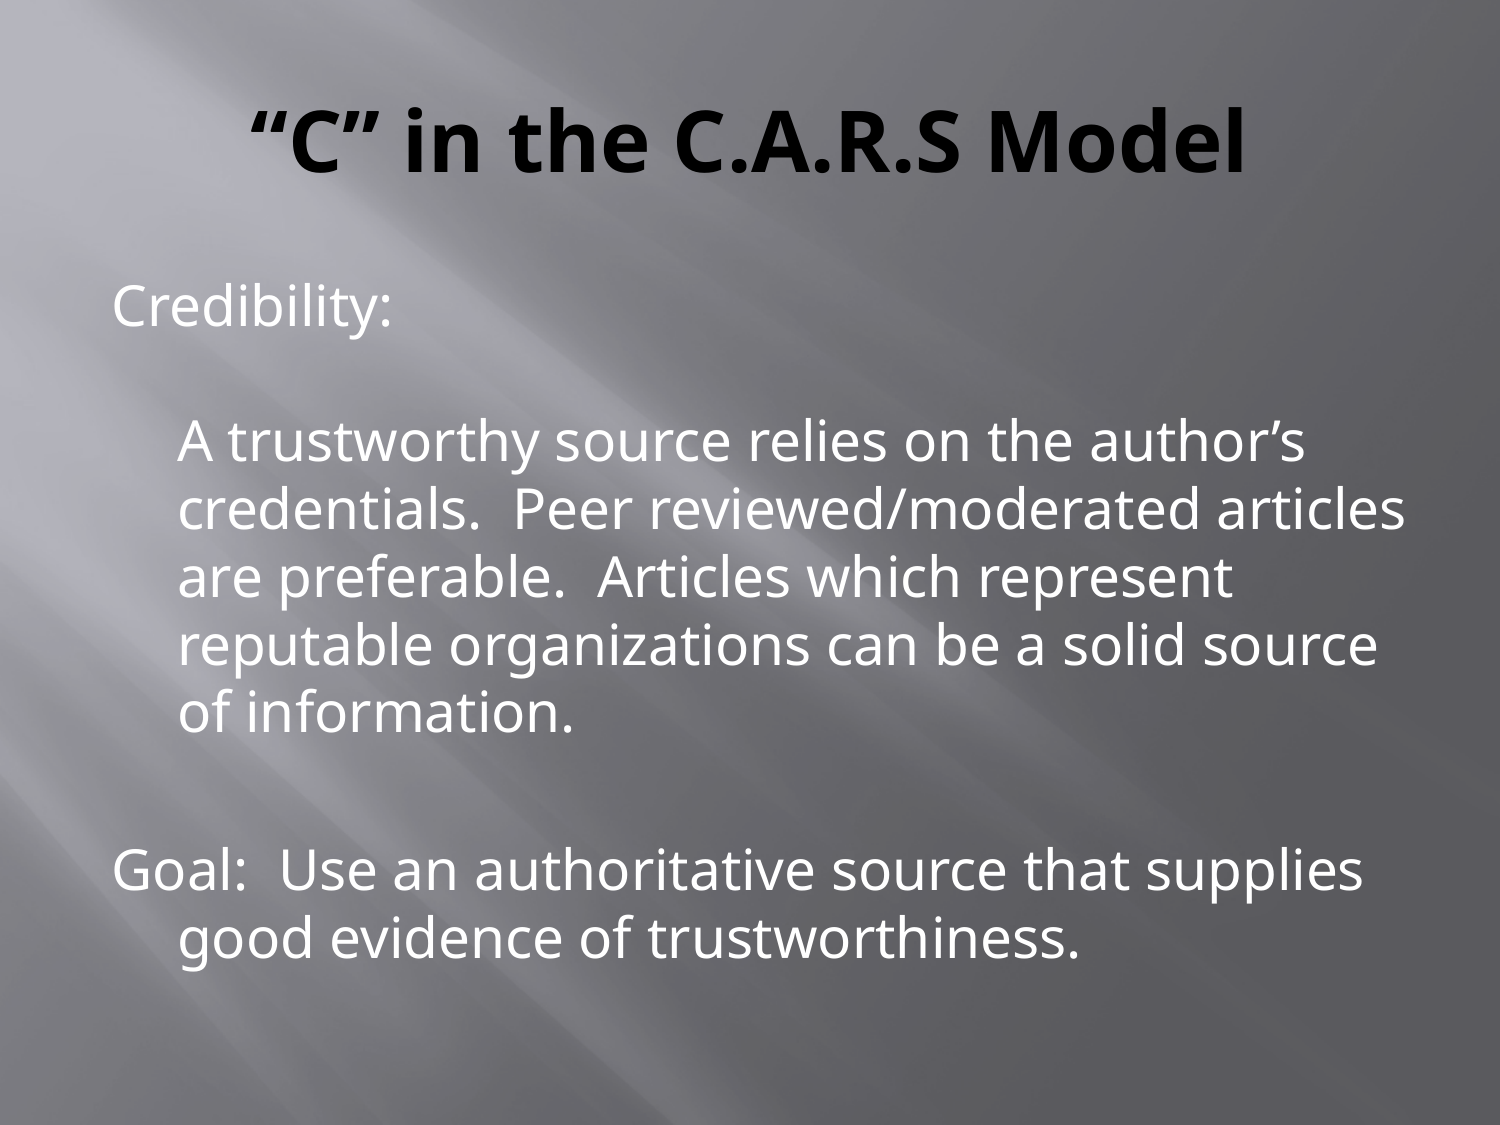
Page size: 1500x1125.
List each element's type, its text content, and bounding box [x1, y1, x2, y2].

title “C” in the C.A.R.S Model [75, 45, 1425, 233]
list Credibility: A trustworthy source relies on the author’s credentials. Peer reviewed/moderated articles are preferable. Articles which represent reputable organizations can be a solid source of information. Goal: Use an authoritative source that supplies good evidence of trustworthiness. [75, 262, 1425, 1035]
